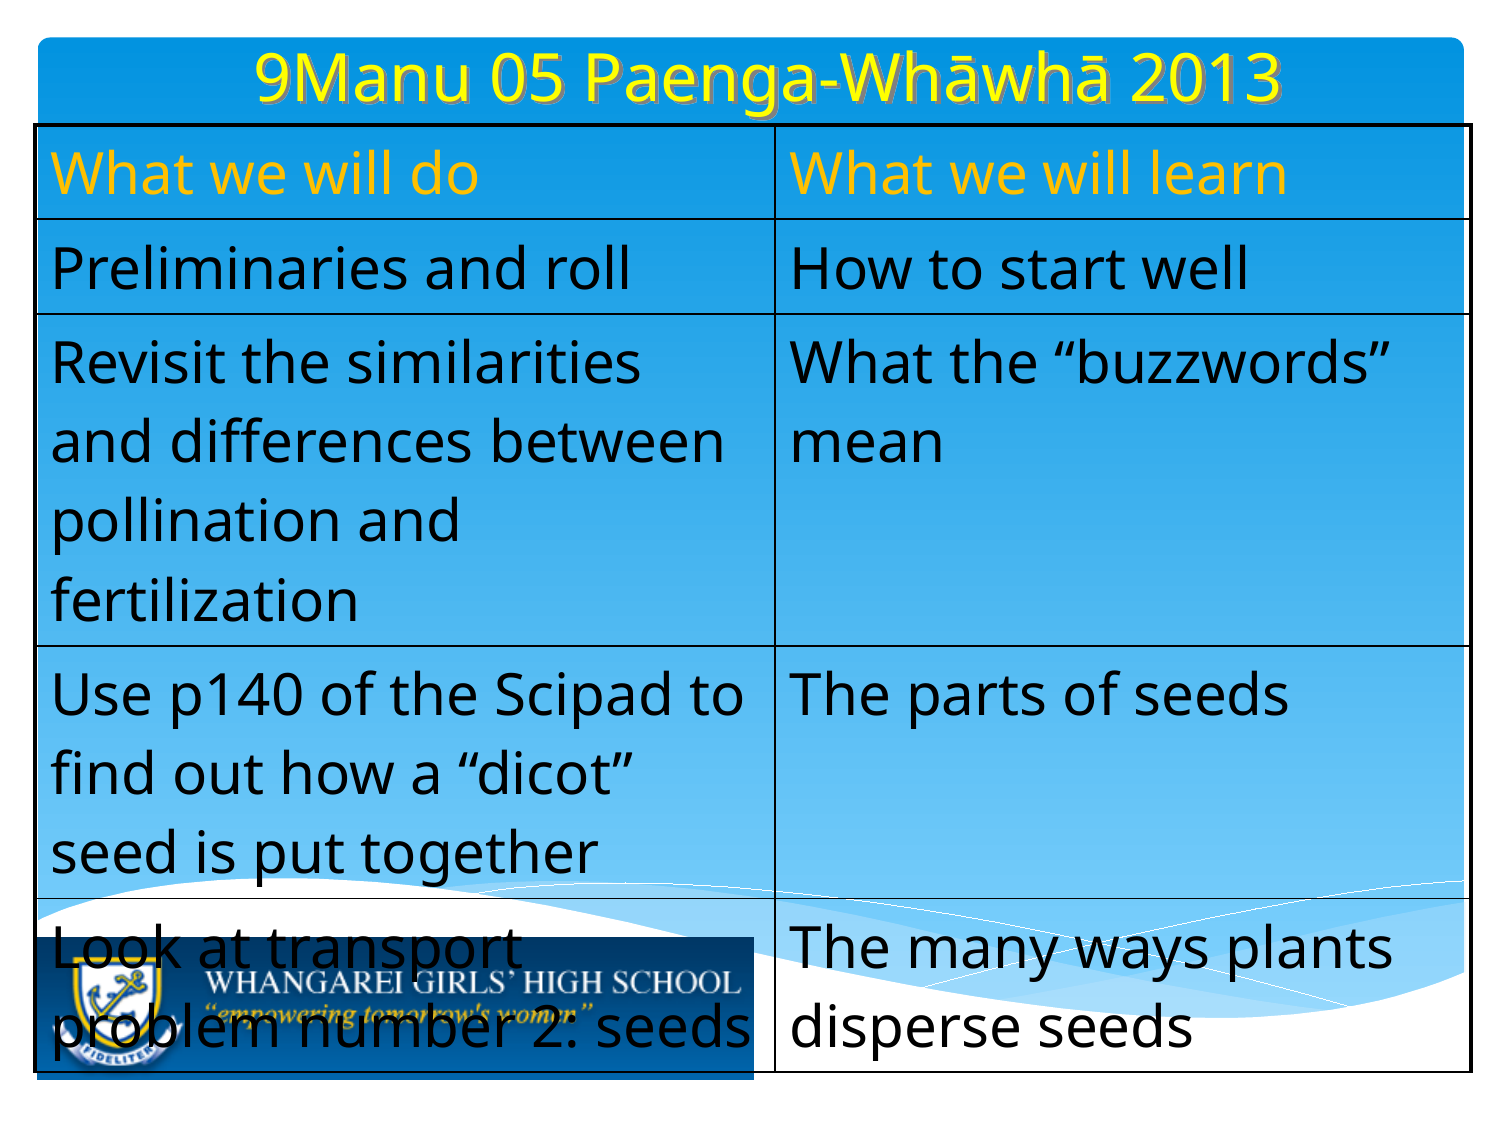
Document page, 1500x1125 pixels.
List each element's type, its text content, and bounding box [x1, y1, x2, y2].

picture [37, 937, 754, 1080]
table_cell What the “buzzwords” mean [776, 315, 1469, 645]
table_cell How to start well [776, 220, 1469, 313]
table_header What we will do [37, 127, 774, 218]
table_cell Use p140 of the Scipad to find out how a “dicot” seed is put together [37, 647, 774, 898]
table_cell The many ways plants disperse seeds [776, 899, 1469, 1071]
table_header What we will learn [776, 127, 1469, 218]
table_cell Preliminaries and roll [37, 220, 774, 313]
table_cell Revisit the similarities and differences between pollination and fertilization [37, 315, 774, 645]
table_cell The parts of seeds [776, 647, 1469, 898]
table_cell Look at transport problem number 2: seeds [37, 899, 774, 1071]
text_box 9Manu 05 Paenga-Whāwhā 2013 [162, 24, 1375, 125]
